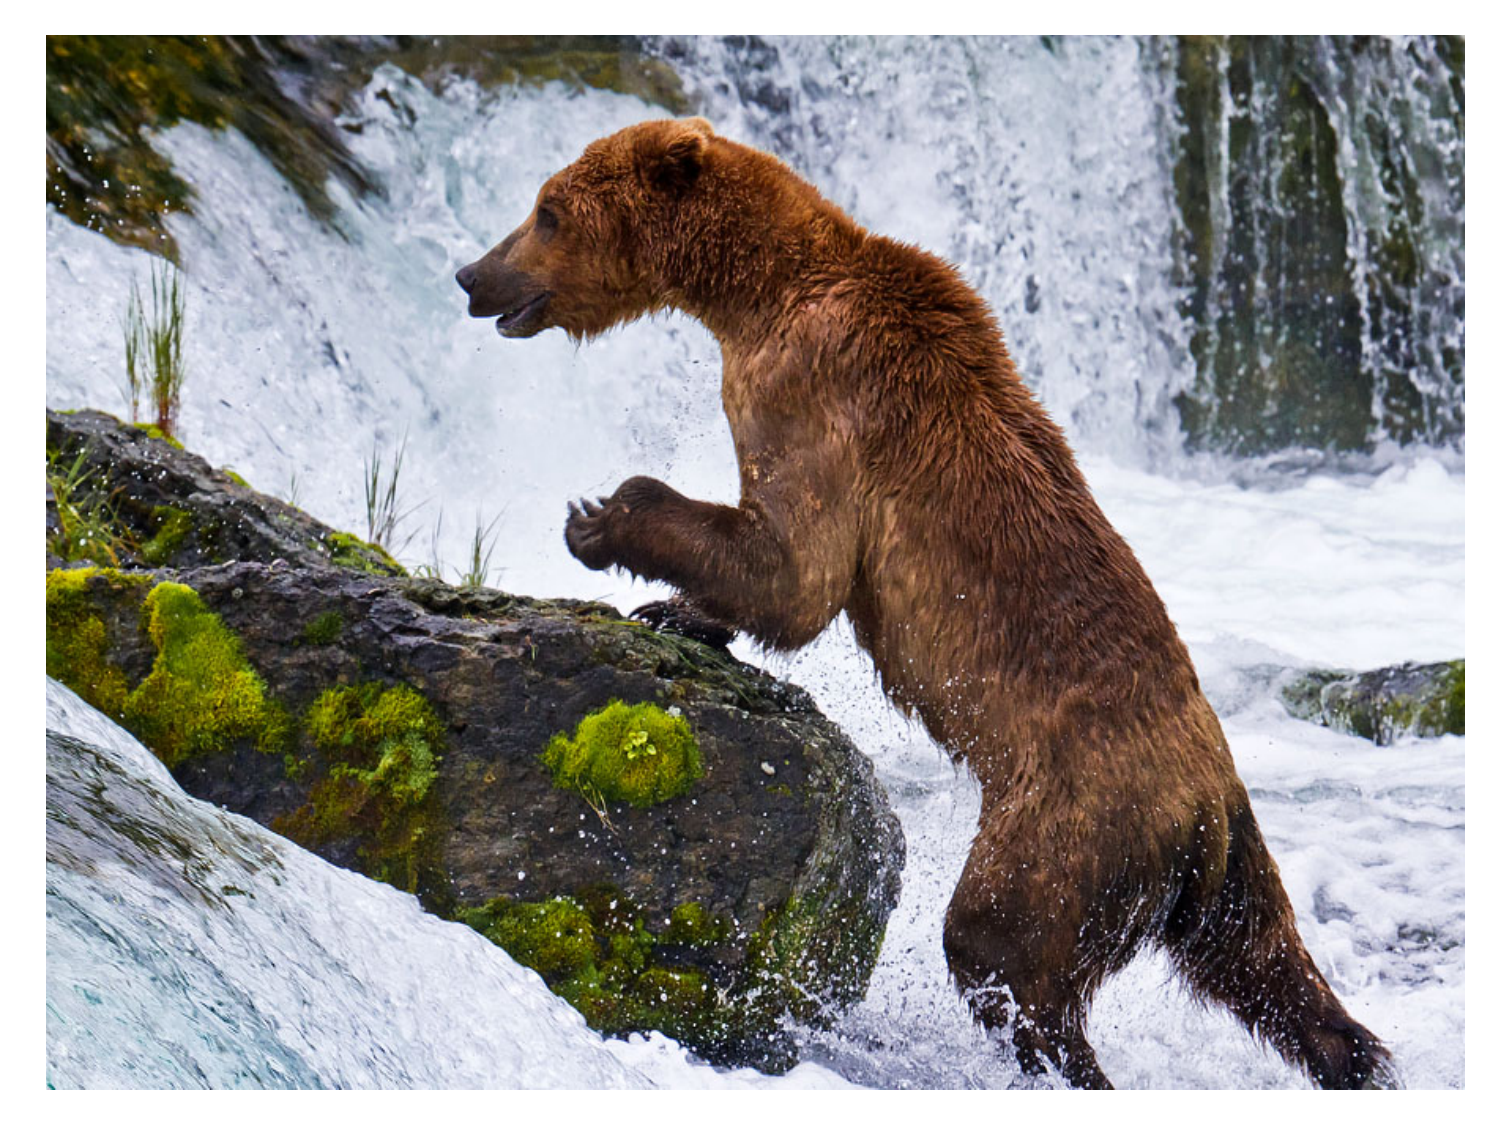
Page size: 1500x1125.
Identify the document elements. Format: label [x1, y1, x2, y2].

picture [46, 34, 1466, 1091]
